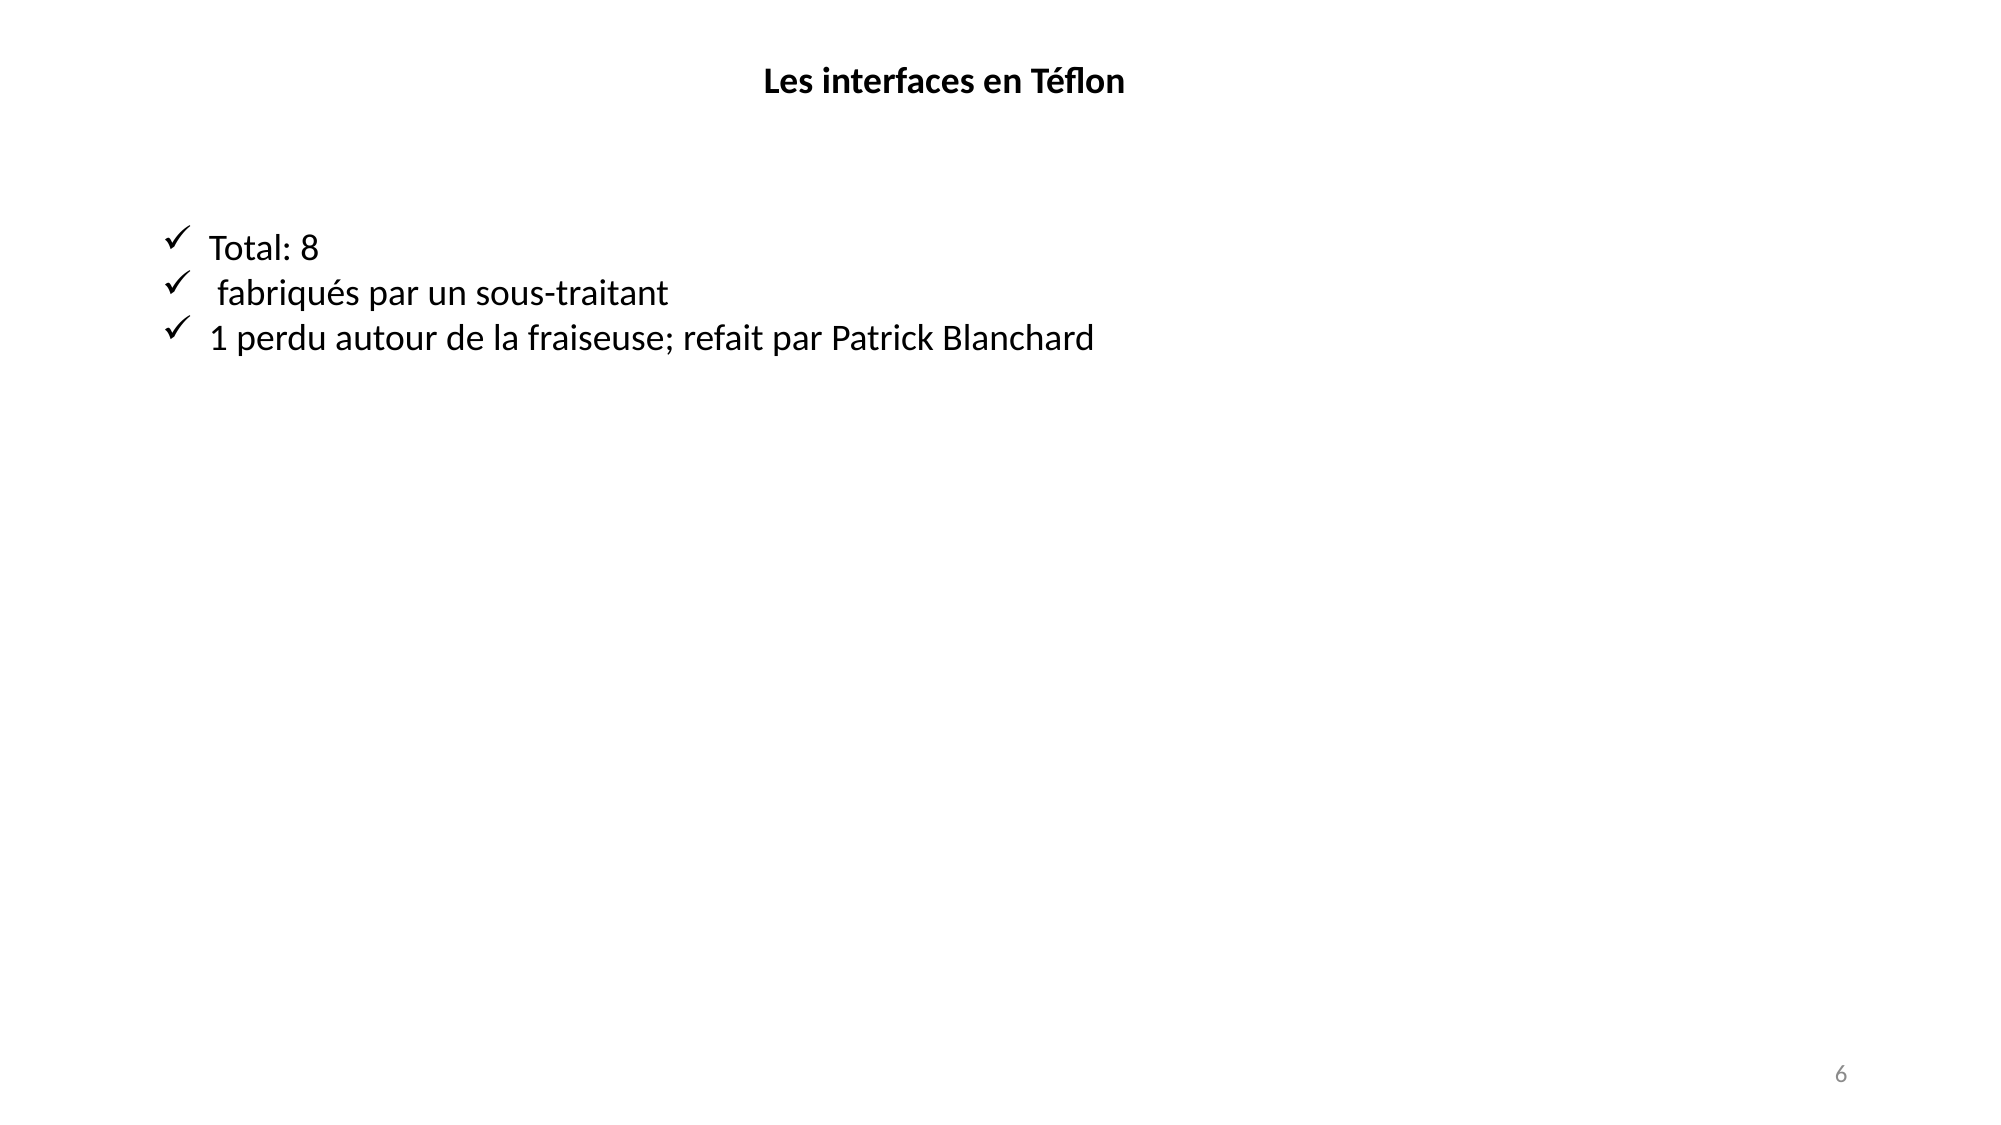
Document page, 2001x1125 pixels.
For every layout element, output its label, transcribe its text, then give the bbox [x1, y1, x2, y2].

text_box Total: 8 fabriqués par un sous-traitant 1 perdu autour de la fraiseuse; refait par Patrick Blanchard [147, 215, 1230, 411]
text_box Les interfaces en Téflon [406, 48, 1483, 109]
slide_number 6 [1412, 1042, 1863, 1103]
